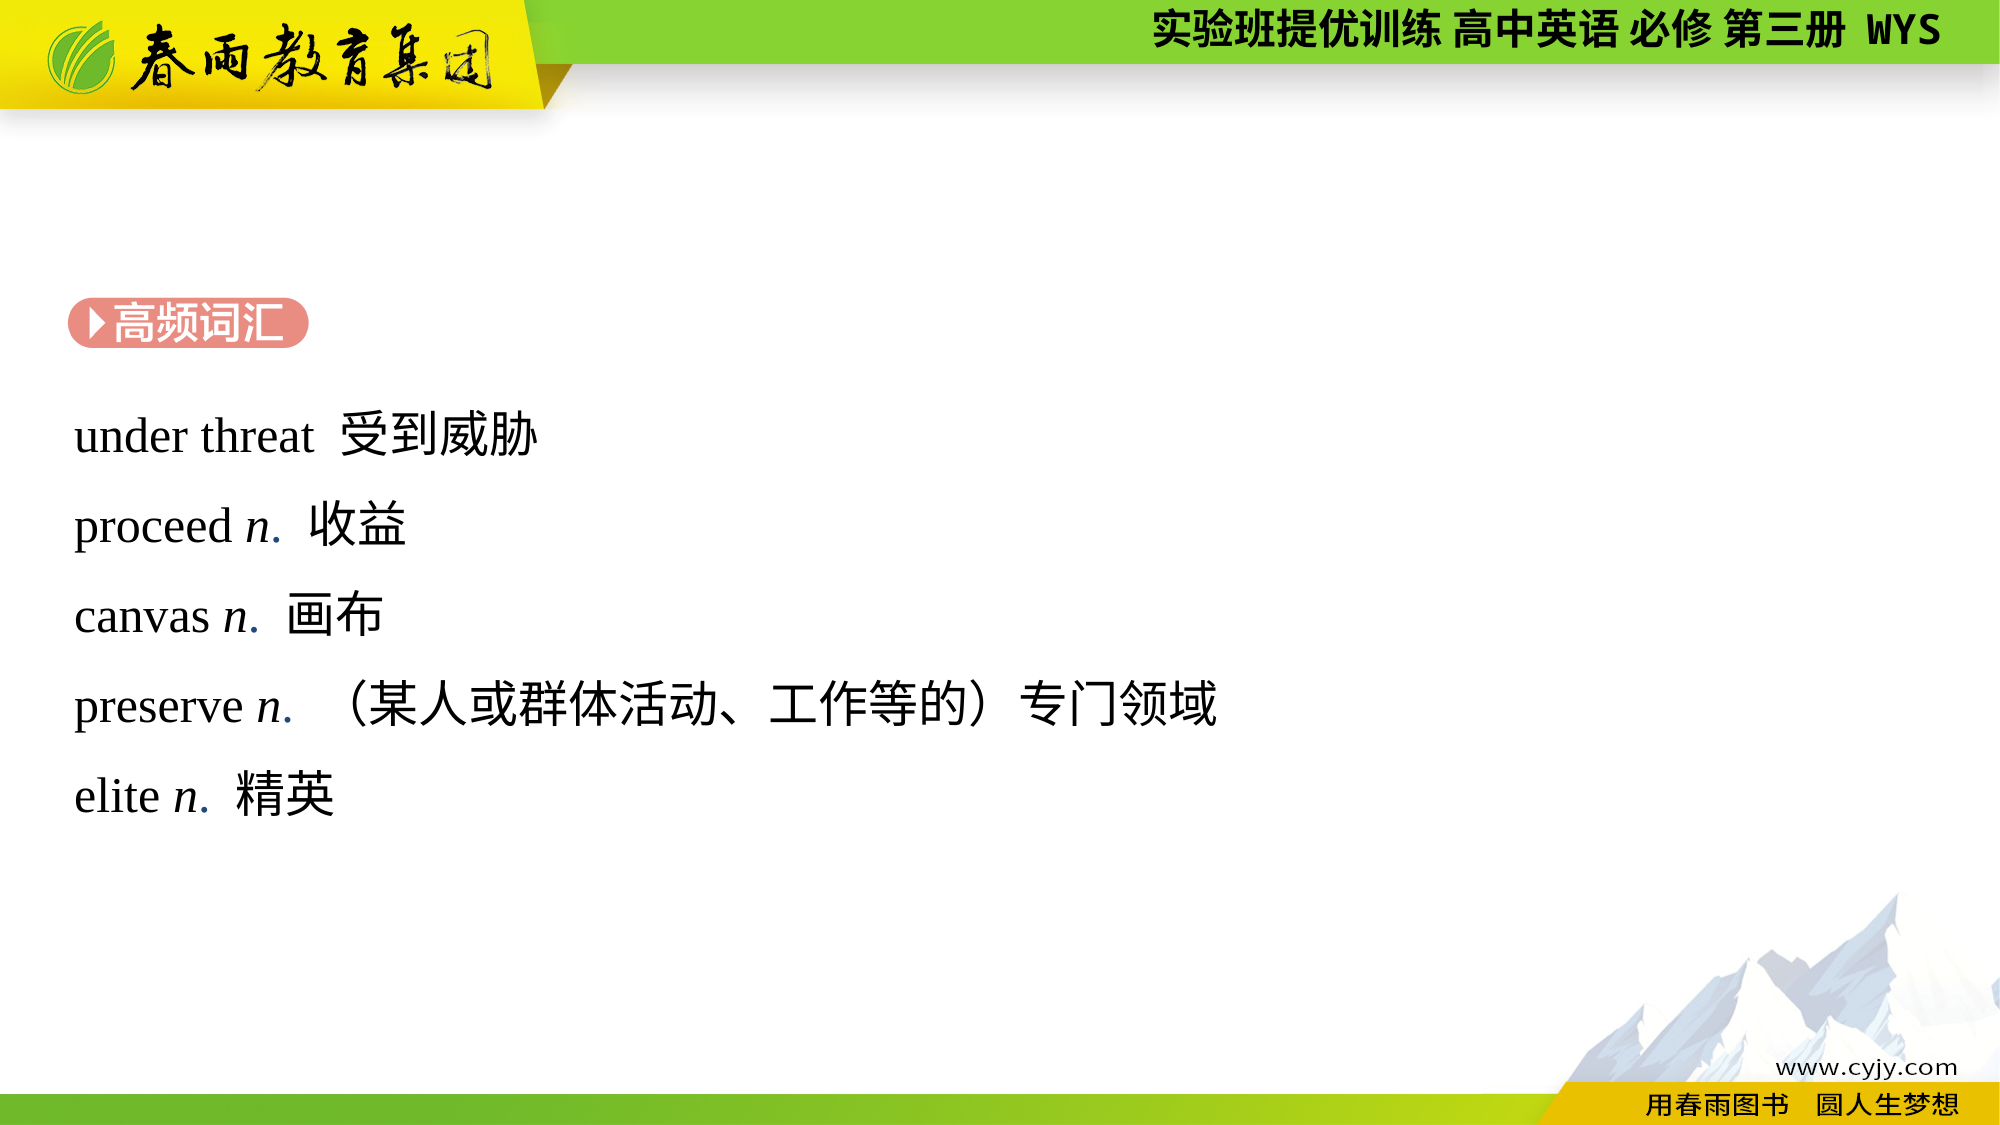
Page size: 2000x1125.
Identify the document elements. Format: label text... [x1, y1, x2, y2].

list under threat 受到威胁 proceed n. 收益 canvas n. 画布 preserve n. （某人或群体活动、工作等的）专门领域 elite n. 精英 [59, 364, 1944, 823]
picture [0, 0, 2000, 1125]
